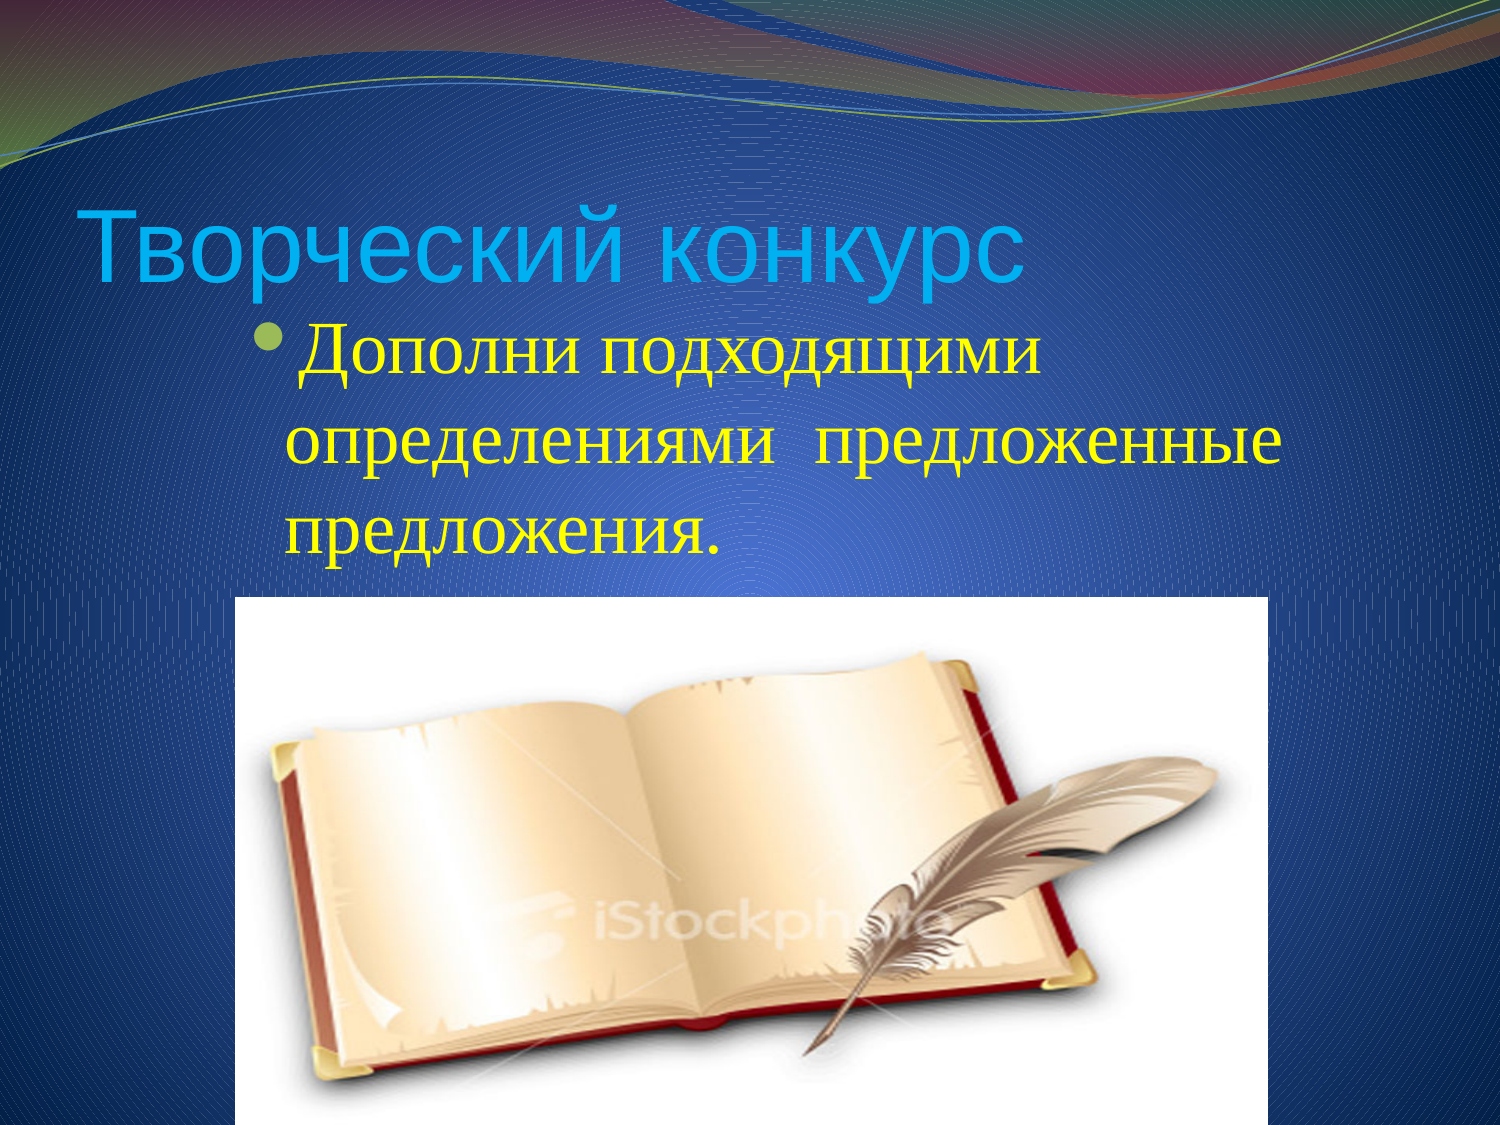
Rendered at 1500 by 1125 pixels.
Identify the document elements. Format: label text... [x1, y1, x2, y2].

title Какие птицы живут в Лондонском Тауэре? [1268, 599, 1274, 1038]
title Какие птицы живут в Лондонском Тауэре? [228, 598, 235, 1038]
picture [235, 597, 1268, 1125]
title Творческий конкурс [75, 115, 1425, 290]
list Дополни подходящими определениями предложенные предложения. [75, 290, 1425, 1038]
